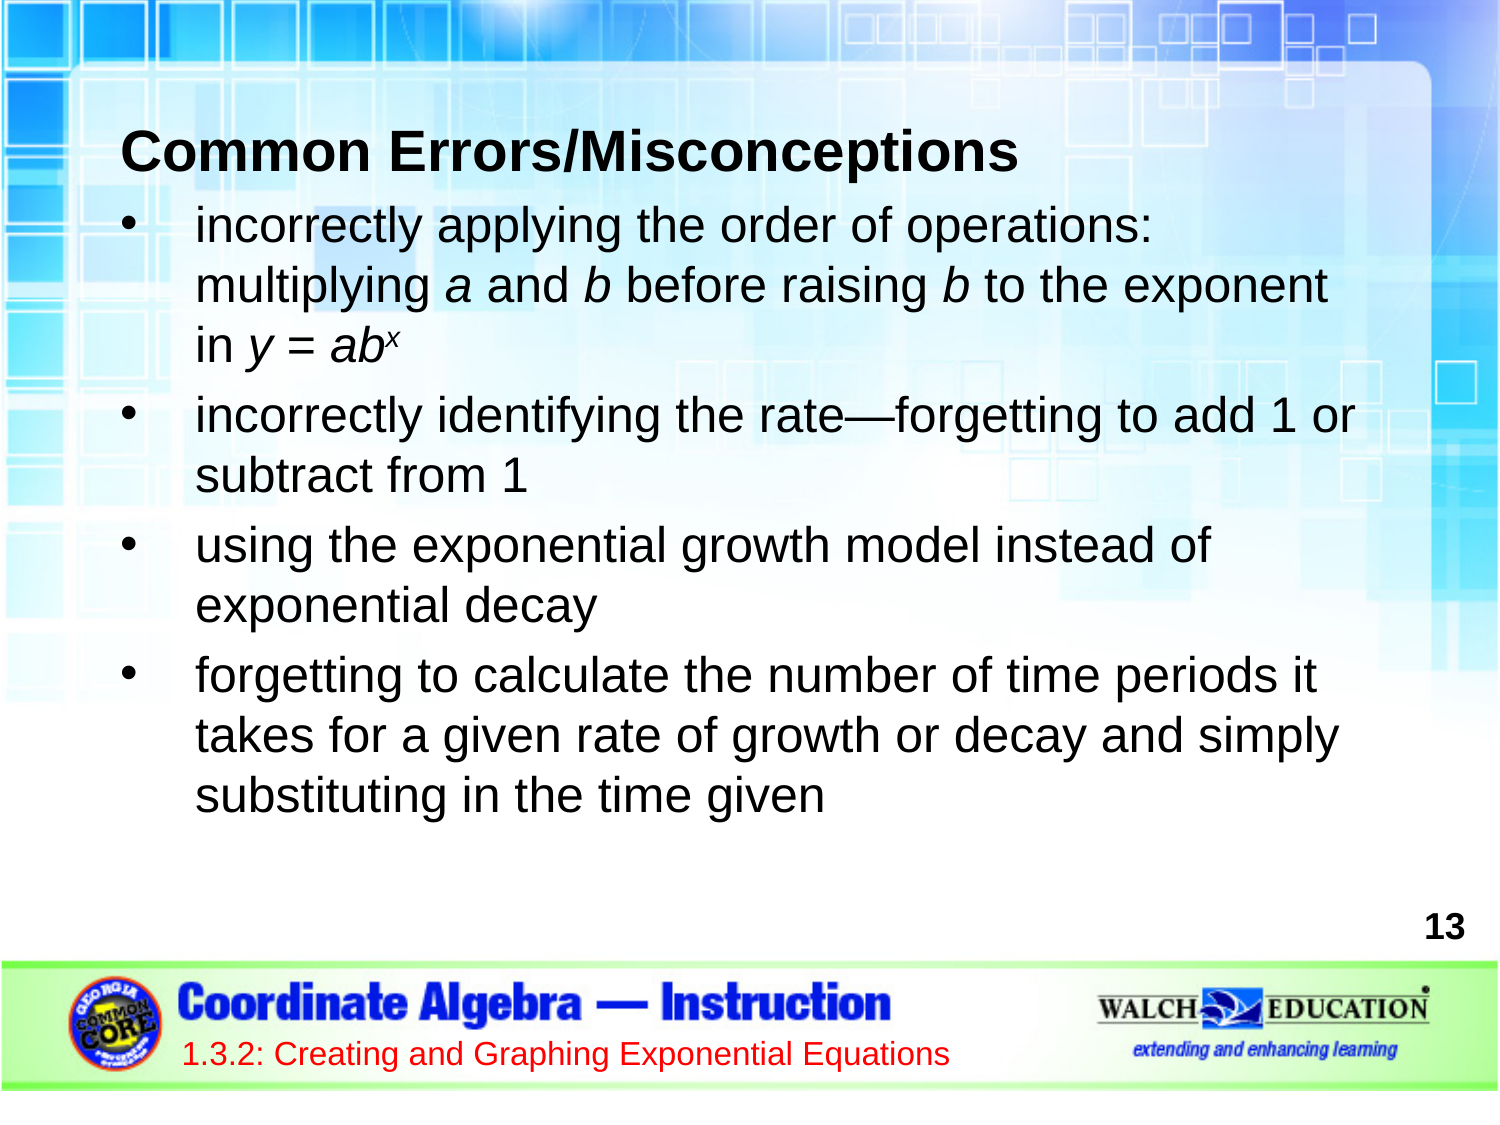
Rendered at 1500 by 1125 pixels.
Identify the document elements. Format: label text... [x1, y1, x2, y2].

list 1.3.2: Creating and Graphing Exponential Equations [166, 1024, 1074, 1068]
slide_number 13 [1361, 901, 1481, 949]
picture [1, 0, 1500, 1091]
subtitle Common Errors/Misconceptions incorrectly applying the order of operations: multiplying a and b before raising b to the exponent in y = abx incorrectly identifying the rate—forgetting to add 1 or subtract from 1 using the exponential growth model instead of exponential decay forgetting to calculate the number of time periods it takes for a given rate of growth or decay and simply substituting in the time given [105, 105, 1394, 925]
